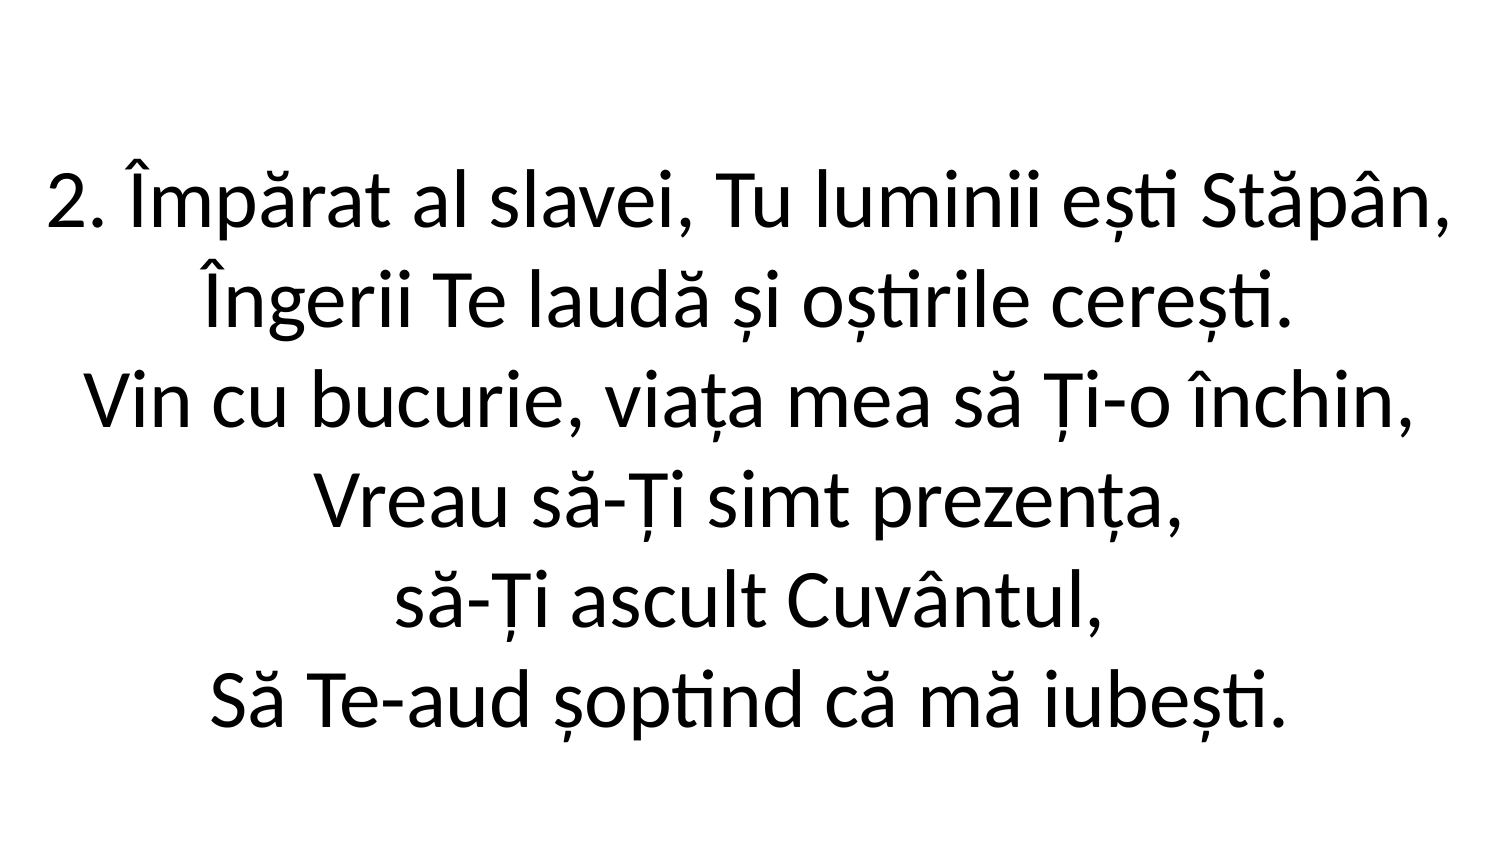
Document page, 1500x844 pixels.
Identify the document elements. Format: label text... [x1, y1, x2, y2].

text_box 2. Împărat al slavei, Tu luminii ești Stăpân, Îngerii Te laudă și oștirile cerești. Vin cu bucurie, viața mea să Ți-o închin, Vreau să-Ți simt prezența, să-Ți ascult Cuvântul, Să Te-aud șoptind că mă iubești. [30, 92, 1470, 752]
